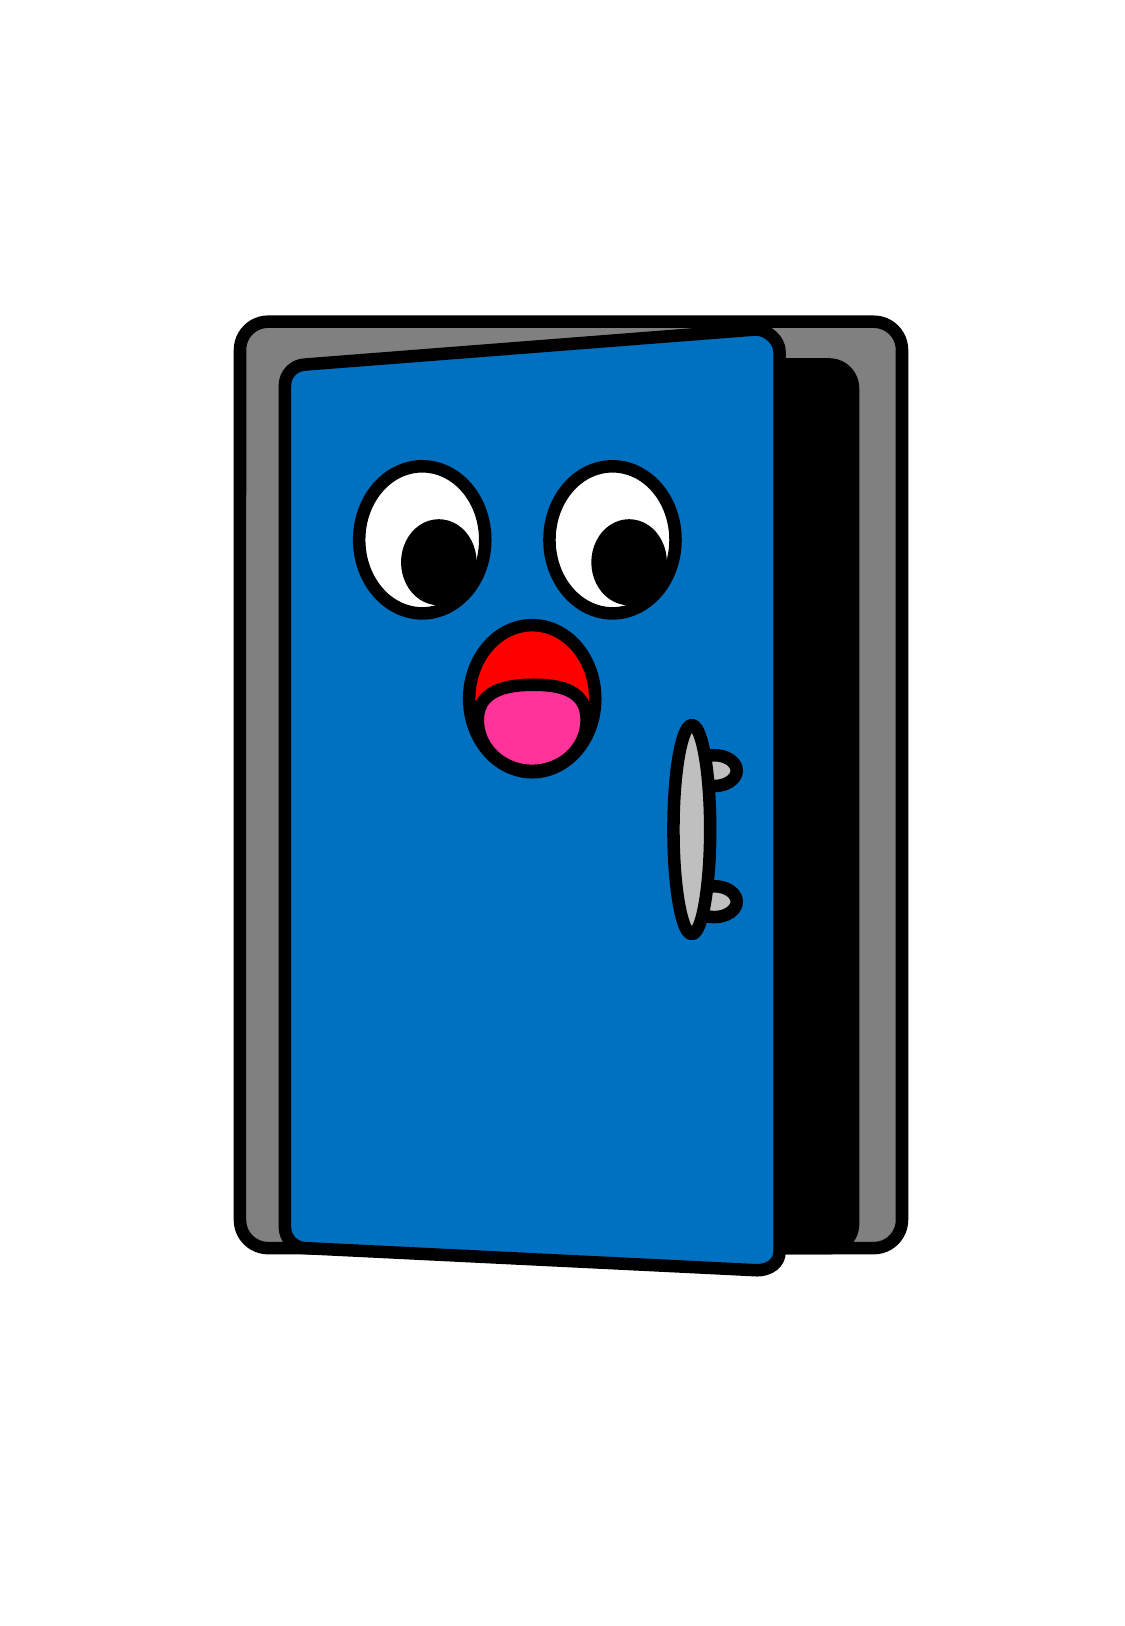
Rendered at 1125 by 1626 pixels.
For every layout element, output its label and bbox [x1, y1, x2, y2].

text_box [239, 321, 903, 1271]
